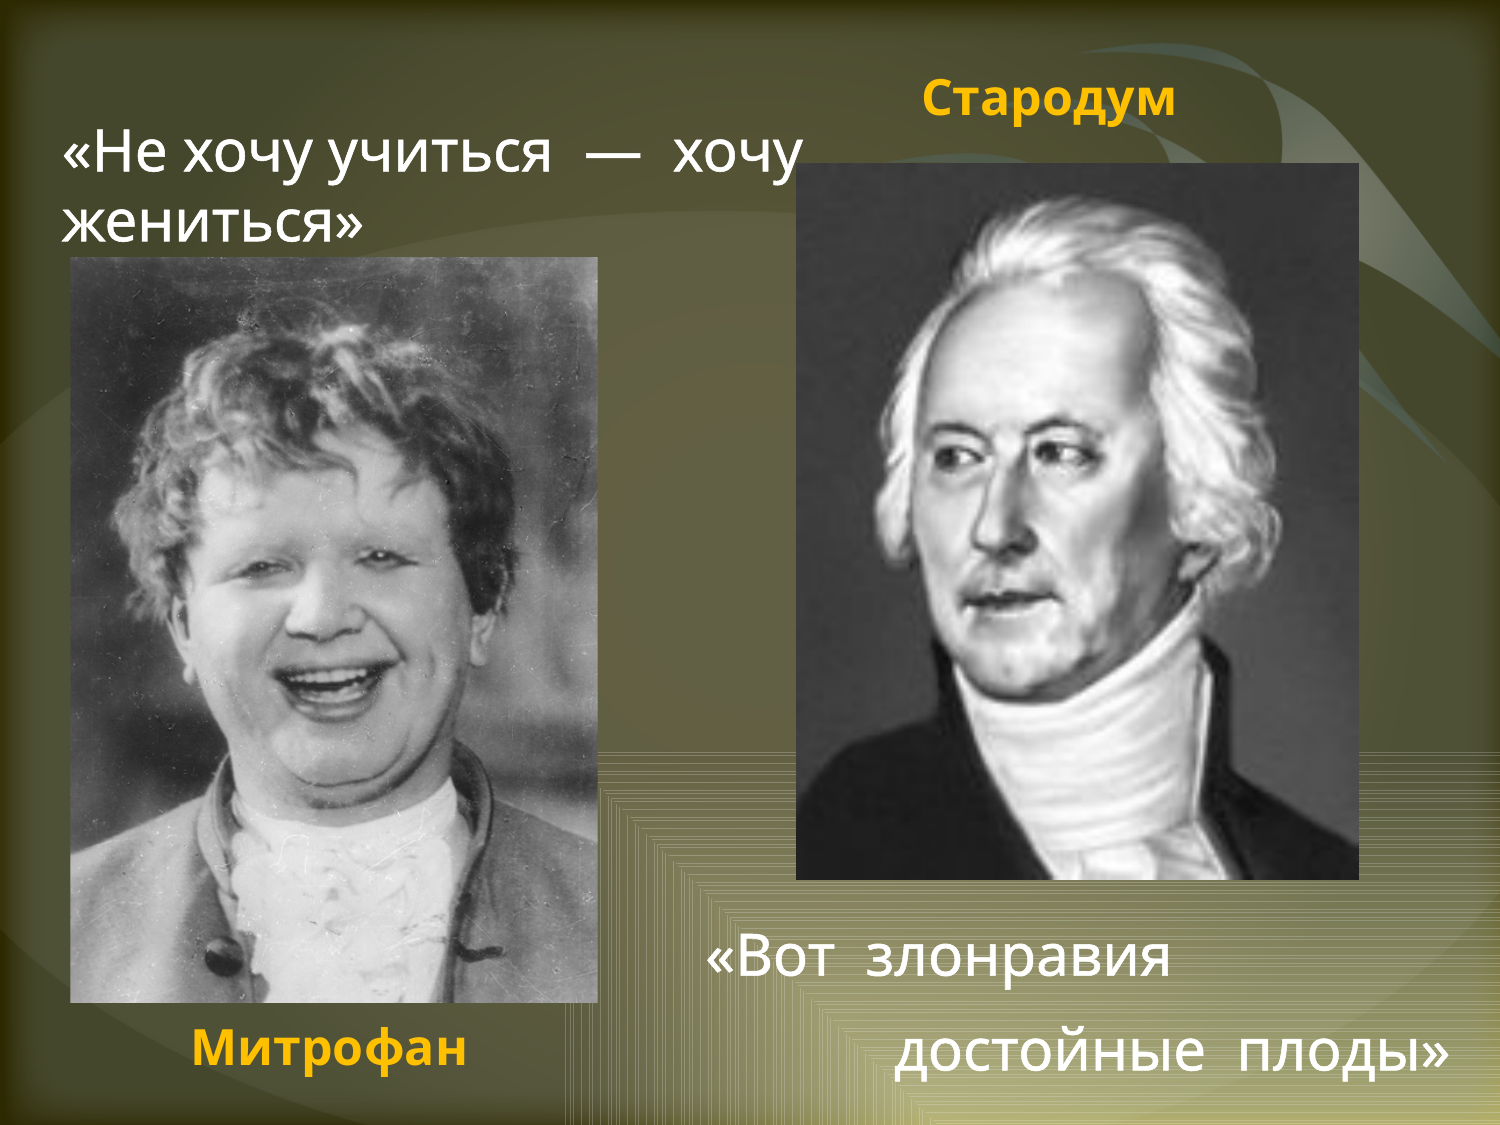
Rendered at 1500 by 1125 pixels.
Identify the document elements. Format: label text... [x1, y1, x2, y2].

text_box Митрофан [175, 1007, 493, 1083]
picture [0, 0, 1500, 1125]
title «Не хочу учиться — хочу жениться» [46, 46, 938, 261]
subtitle «Вот злонравия достойные плоды» [690, 909, 1466, 1096]
text_box Стародум [906, 58, 1193, 134]
